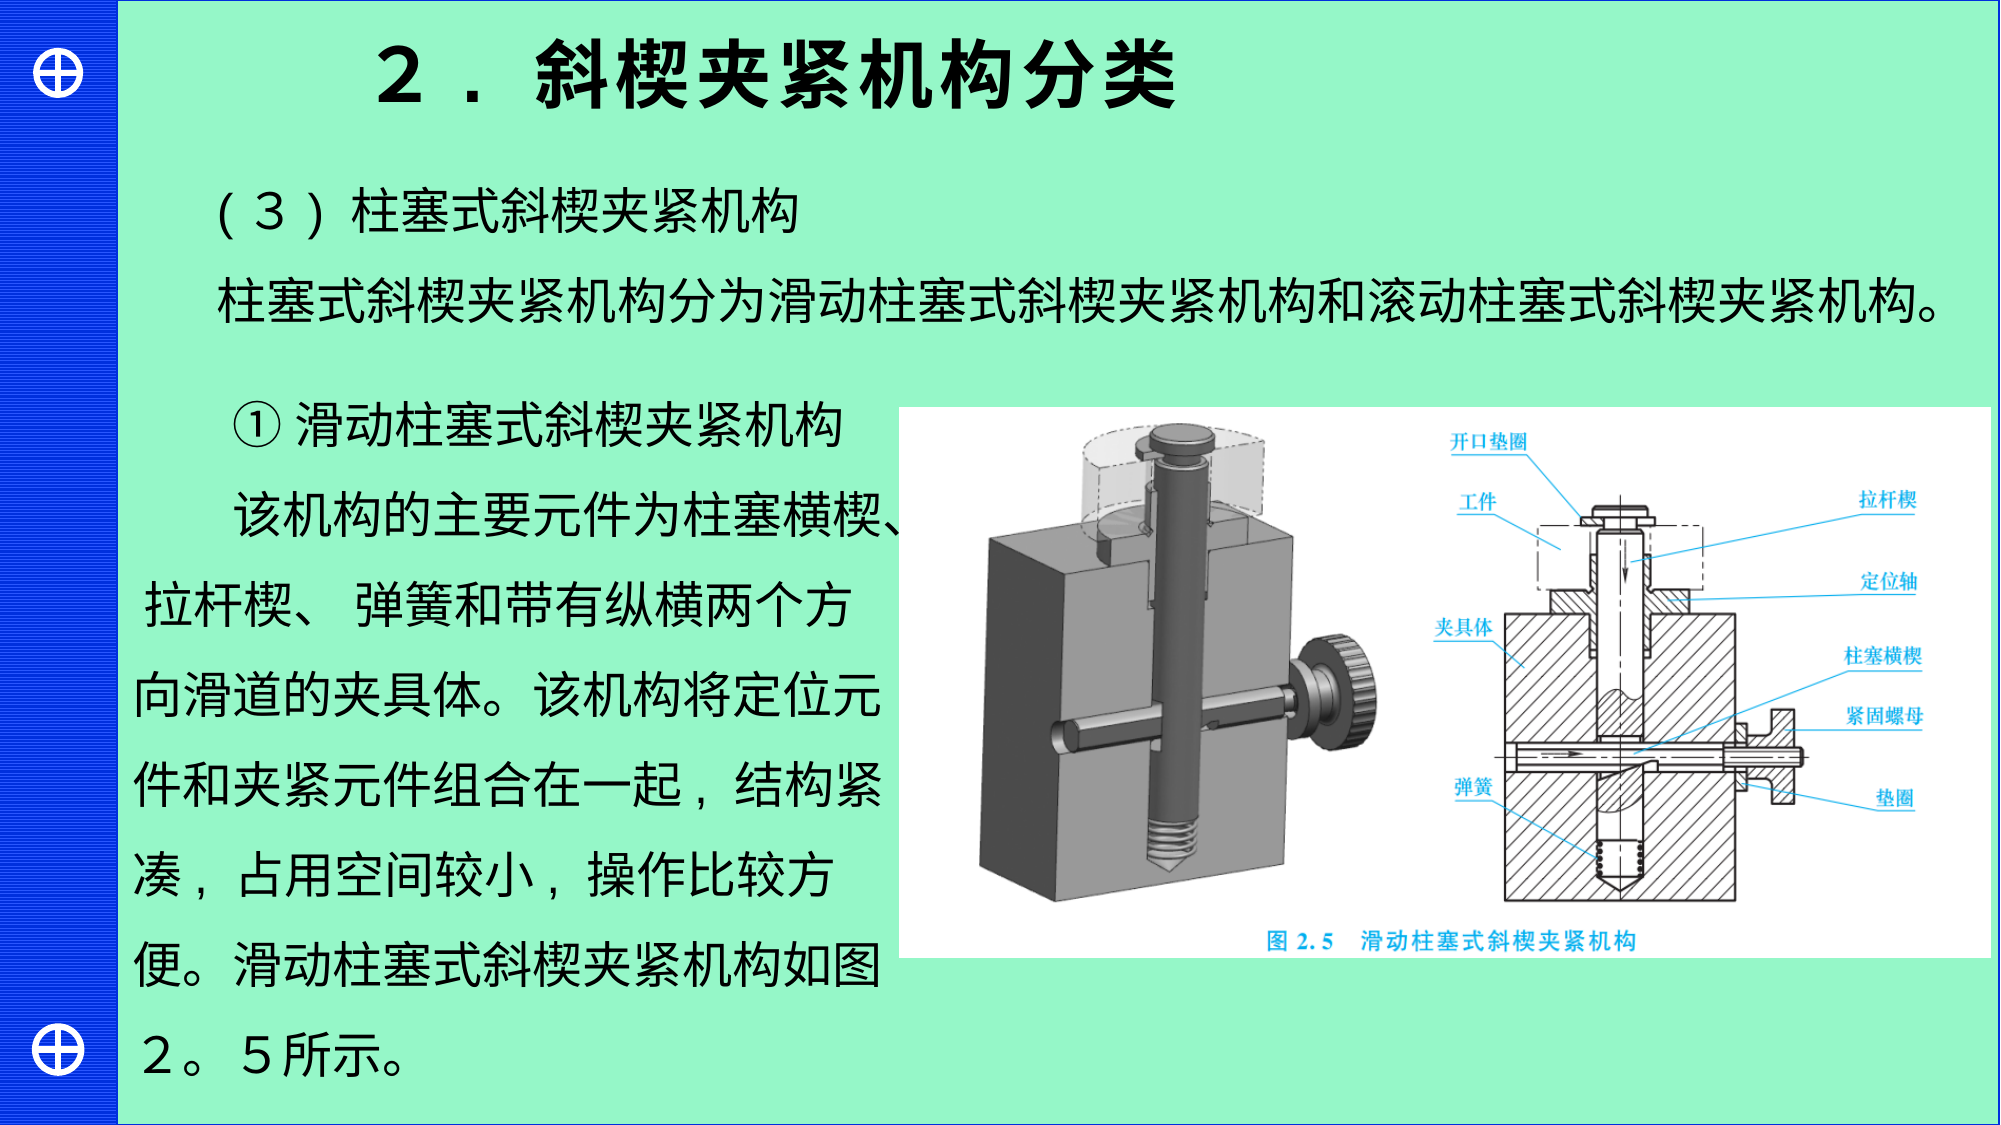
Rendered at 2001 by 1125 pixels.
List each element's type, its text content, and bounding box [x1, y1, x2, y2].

text_box ２. 斜楔夹紧机构分类 [144, 4, 1432, 126]
text_box (３) 柱塞式斜楔夹紧机构 柱塞式斜楔夹紧机构分为滑动柱塞式斜楔夹紧机构和滚动柱塞式斜楔夹紧机构。 [102, 142, 1947, 337]
text_box ①滑动柱塞式斜楔夹紧机构 该机构的主要元件为柱塞横楔、 拉杆楔、 弹簧和带有纵横两个方向滑道的夹具体。该机构将定位元件和夹紧元件组合在一起, 结构紧凑, 占用空间较小, 操作比较方便。滑动柱塞式斜楔夹紧机构如图２。５所示。 [117, 355, 900, 835]
picture [899, 407, 1992, 958]
